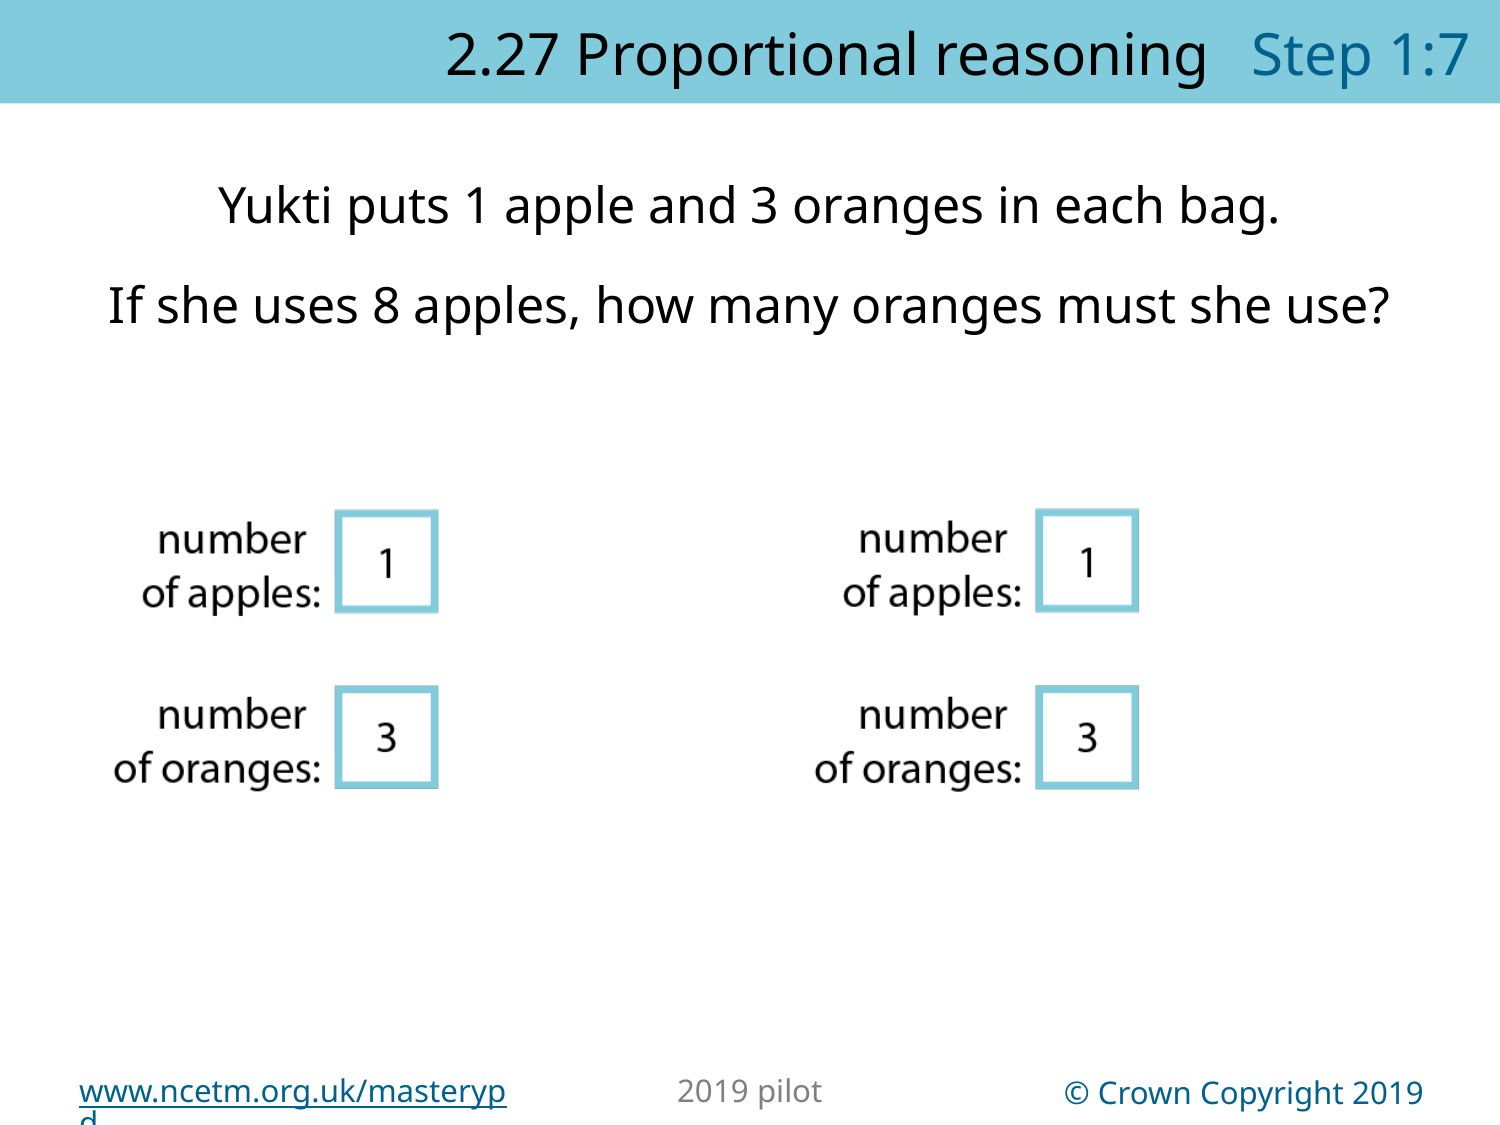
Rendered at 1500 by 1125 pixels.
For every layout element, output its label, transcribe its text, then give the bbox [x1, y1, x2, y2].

list 2.27 Proportional reasoning Step 1:7 [0, 0, 1500, 104]
text_box Yukti puts 1 apple and 3 oranges in each bag. [203, 165, 1297, 241]
picture [804, 464, 1451, 825]
picture [103, 479, 614, 937]
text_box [341, 494, 577, 934]
text_box If she uses 8 apples, how many oranges must she use? [93, 265, 1407, 341]
